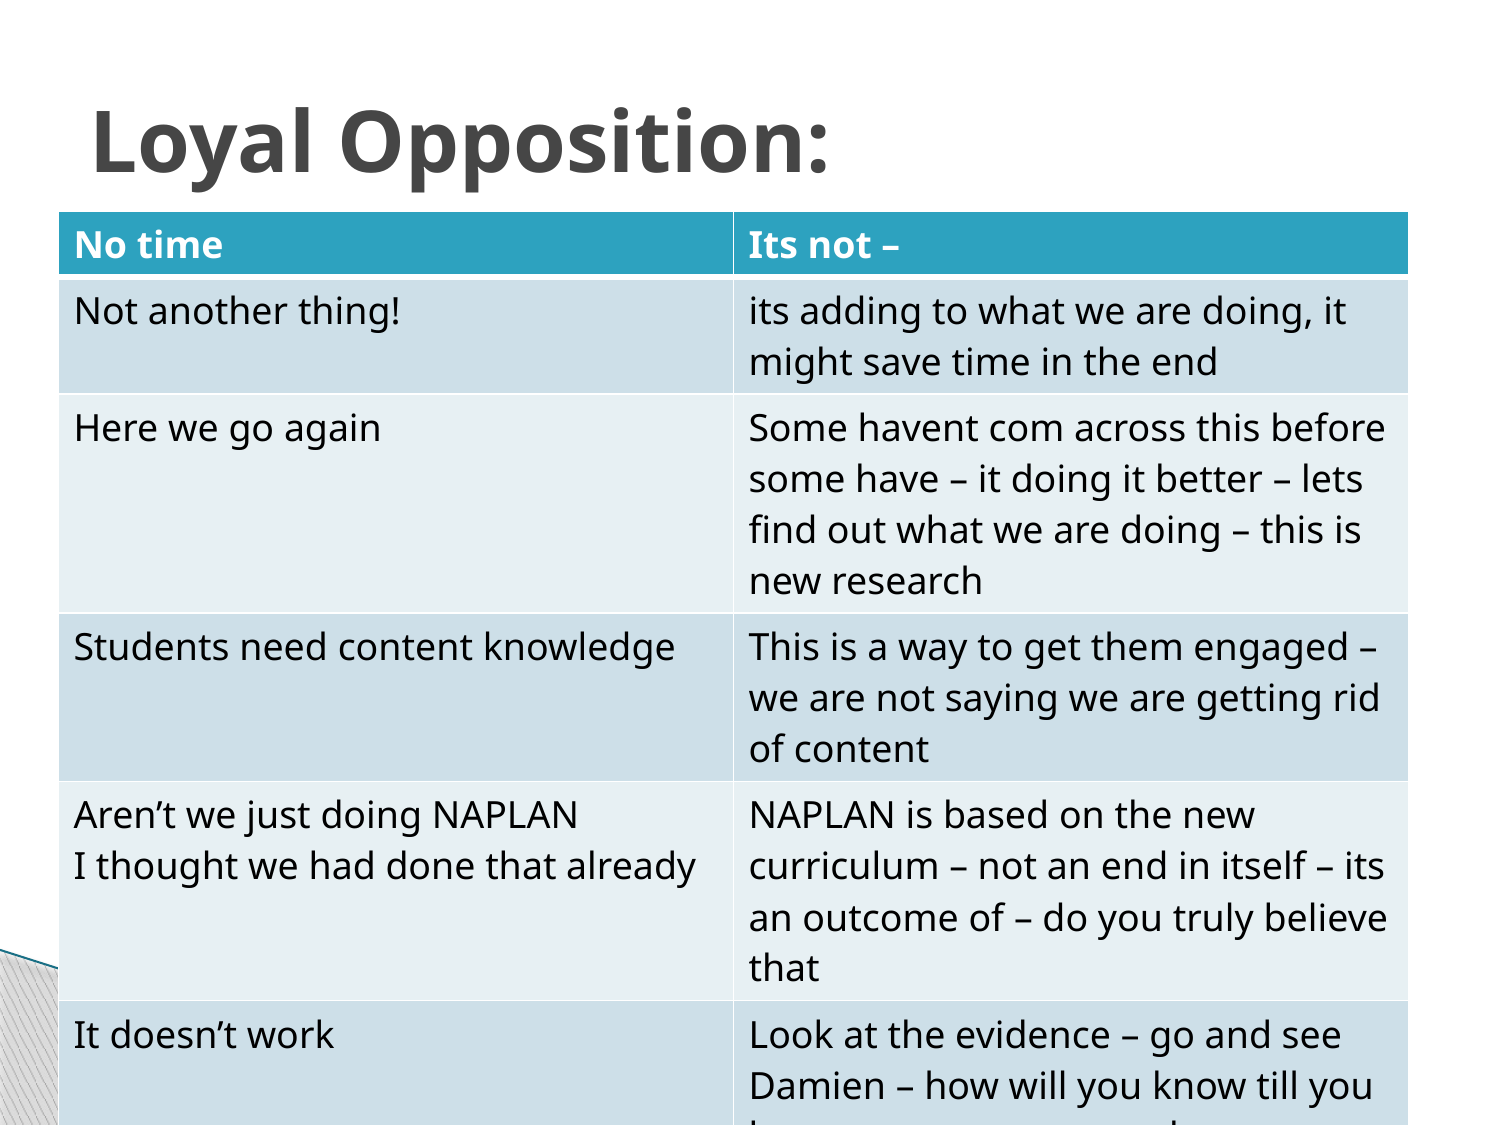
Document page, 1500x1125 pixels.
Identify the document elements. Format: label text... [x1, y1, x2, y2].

title Loyal Opposition: [75, 45, 1425, 233]
table_cell Some havent com across this before some have – it doing it better – lets find out what we are doing – this is new research [734, 395, 1408, 612]
table_header No time [59, 212, 733, 274]
table_cell Students need content knowledge [59, 614, 733, 781]
table_cell Look at the evidence – go and see Damien – how will you know till you have a go – new research [734, 1001, 1408, 1125]
table_cell NAPLAN is based on the new curriculum – not an end in itself – its an outcome of – do you truly believe that [734, 782, 1408, 1000]
table_cell Aren’t we just doing NAPLAN I thought we had done that already [59, 782, 733, 1000]
table_cell its adding to what we are doing, it might save time in the end [734, 280, 1408, 393]
table_cell Here we go again [59, 395, 733, 612]
table_cell It doesn’t work [59, 1001, 733, 1125]
table_header Its not – [734, 233, 1408, 274]
table_cell This is a way to get them engaged – we are not saying we are getting rid of content [734, 614, 1408, 781]
table_cell Not another thing! [59, 280, 733, 393]
